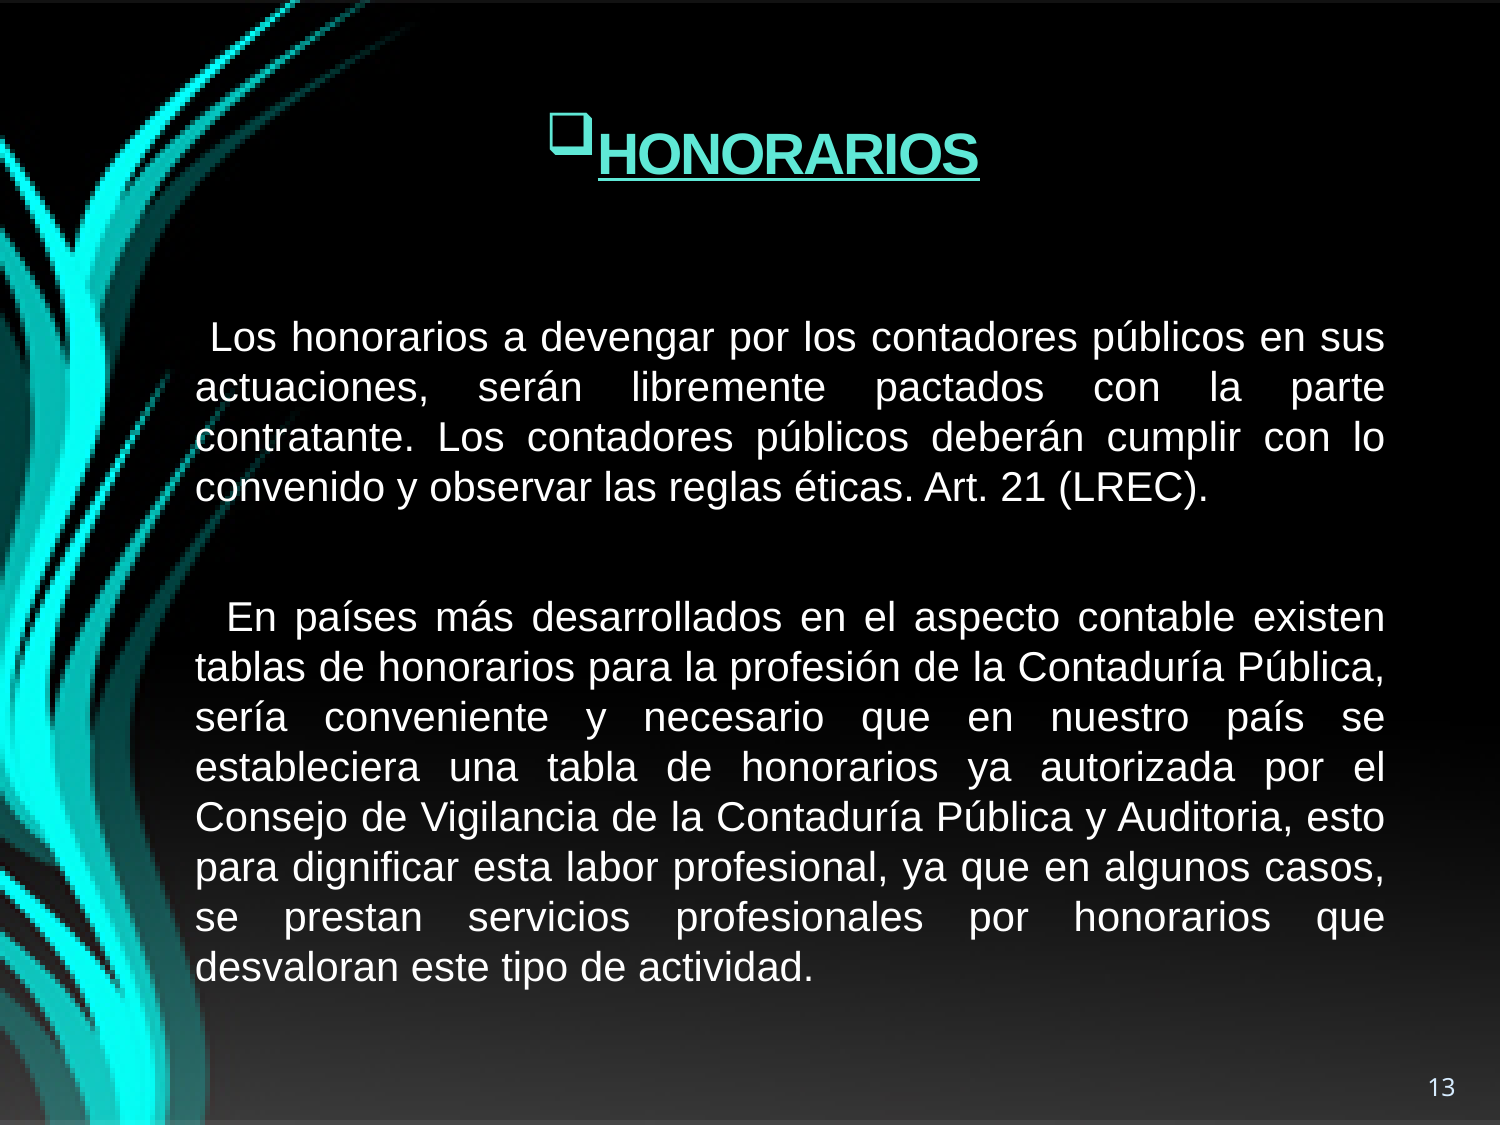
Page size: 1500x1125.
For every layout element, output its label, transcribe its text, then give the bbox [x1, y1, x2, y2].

list Los honorarios a devengar por los contadores públicos en sus actuaciones, serán libremente pactados con la parte contratante. Los contadores públicos deberán cumplir con lo convenido y observar las reglas éticas. Art. 21 (LREC). En países más desarrollados en el aspecto contable existen tablas de honorarios para la profesión de la Contaduría Pública, sería conveniente y necesario que en nuestro país se estableciera una tabla de honorarios ya autorizada por el Consejo de Vigilancia de la Contaduría Pública y Auditoria, esto para dignificar esta labor profesional, ya que en algunos casos, se prestan servicios profesionales por honorarios que desvaloran este tipo de actividad. [111, 302, 1402, 1053]
slide_number 13 [1412, 1052, 1488, 1113]
title HONORARIOS [150, 84, 1425, 235]
picture [0, 0, 1500, 1125]
